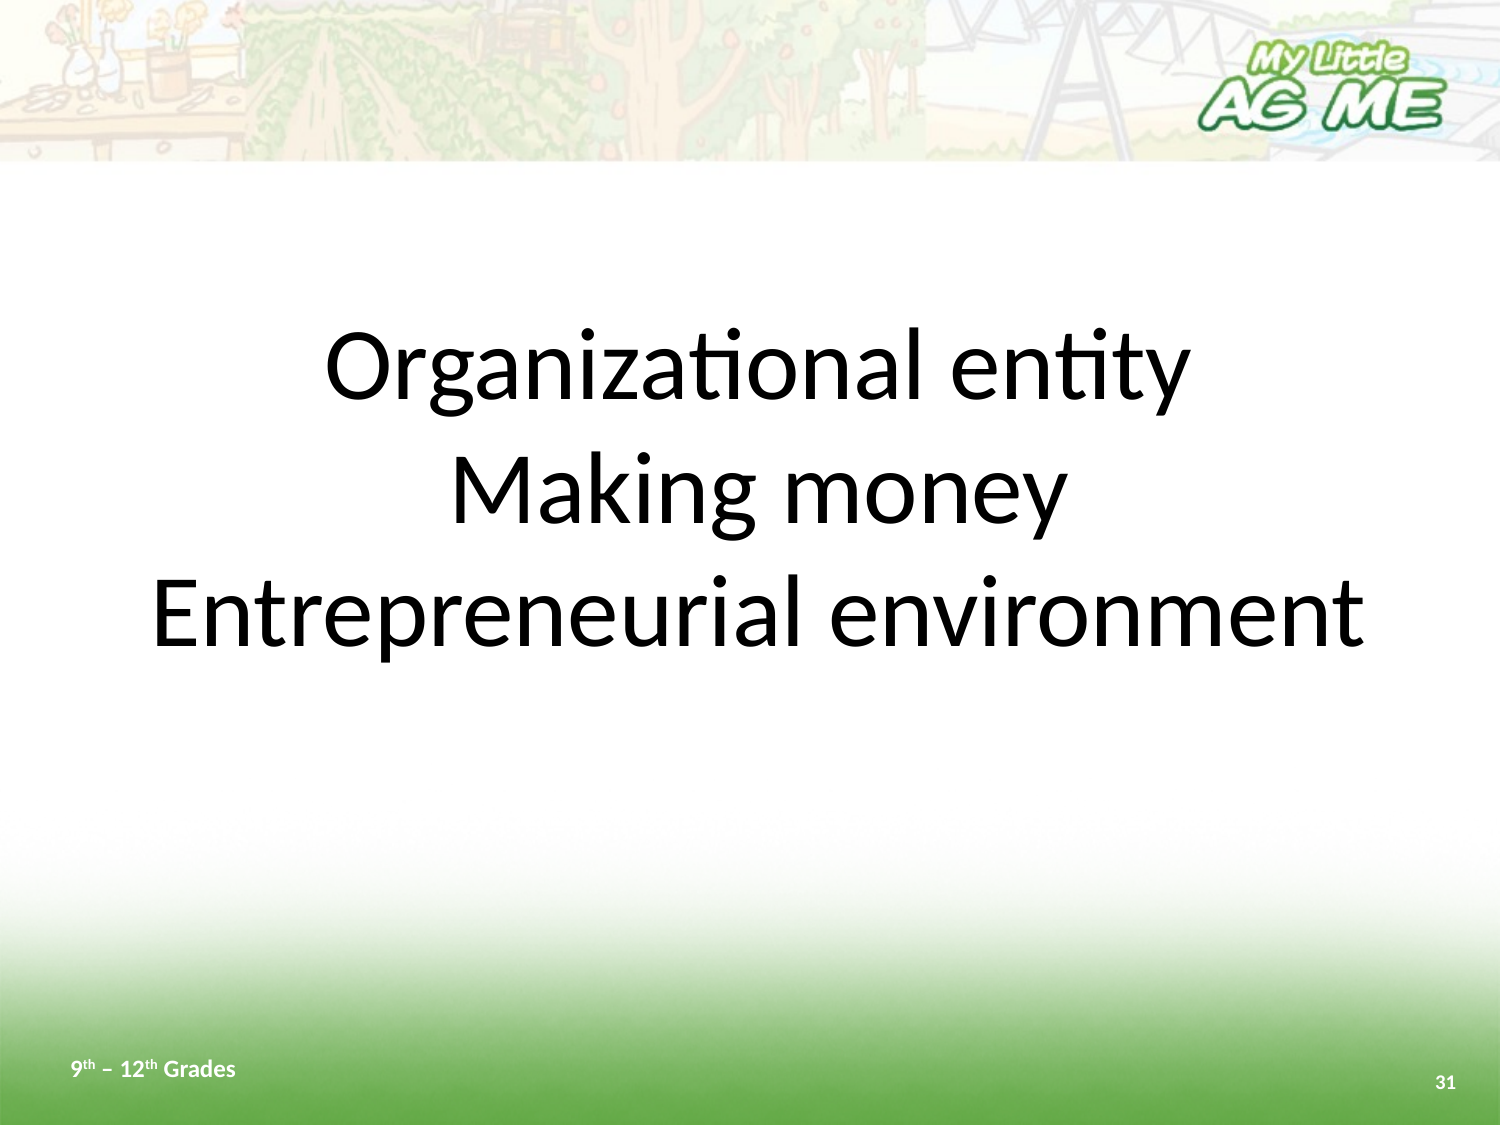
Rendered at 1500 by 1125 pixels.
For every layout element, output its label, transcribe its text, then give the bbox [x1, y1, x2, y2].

text_box Organizational entity Making money Entrepreneurial environment [133, 289, 1384, 675]
picture [0, 0, 1500, 1125]
